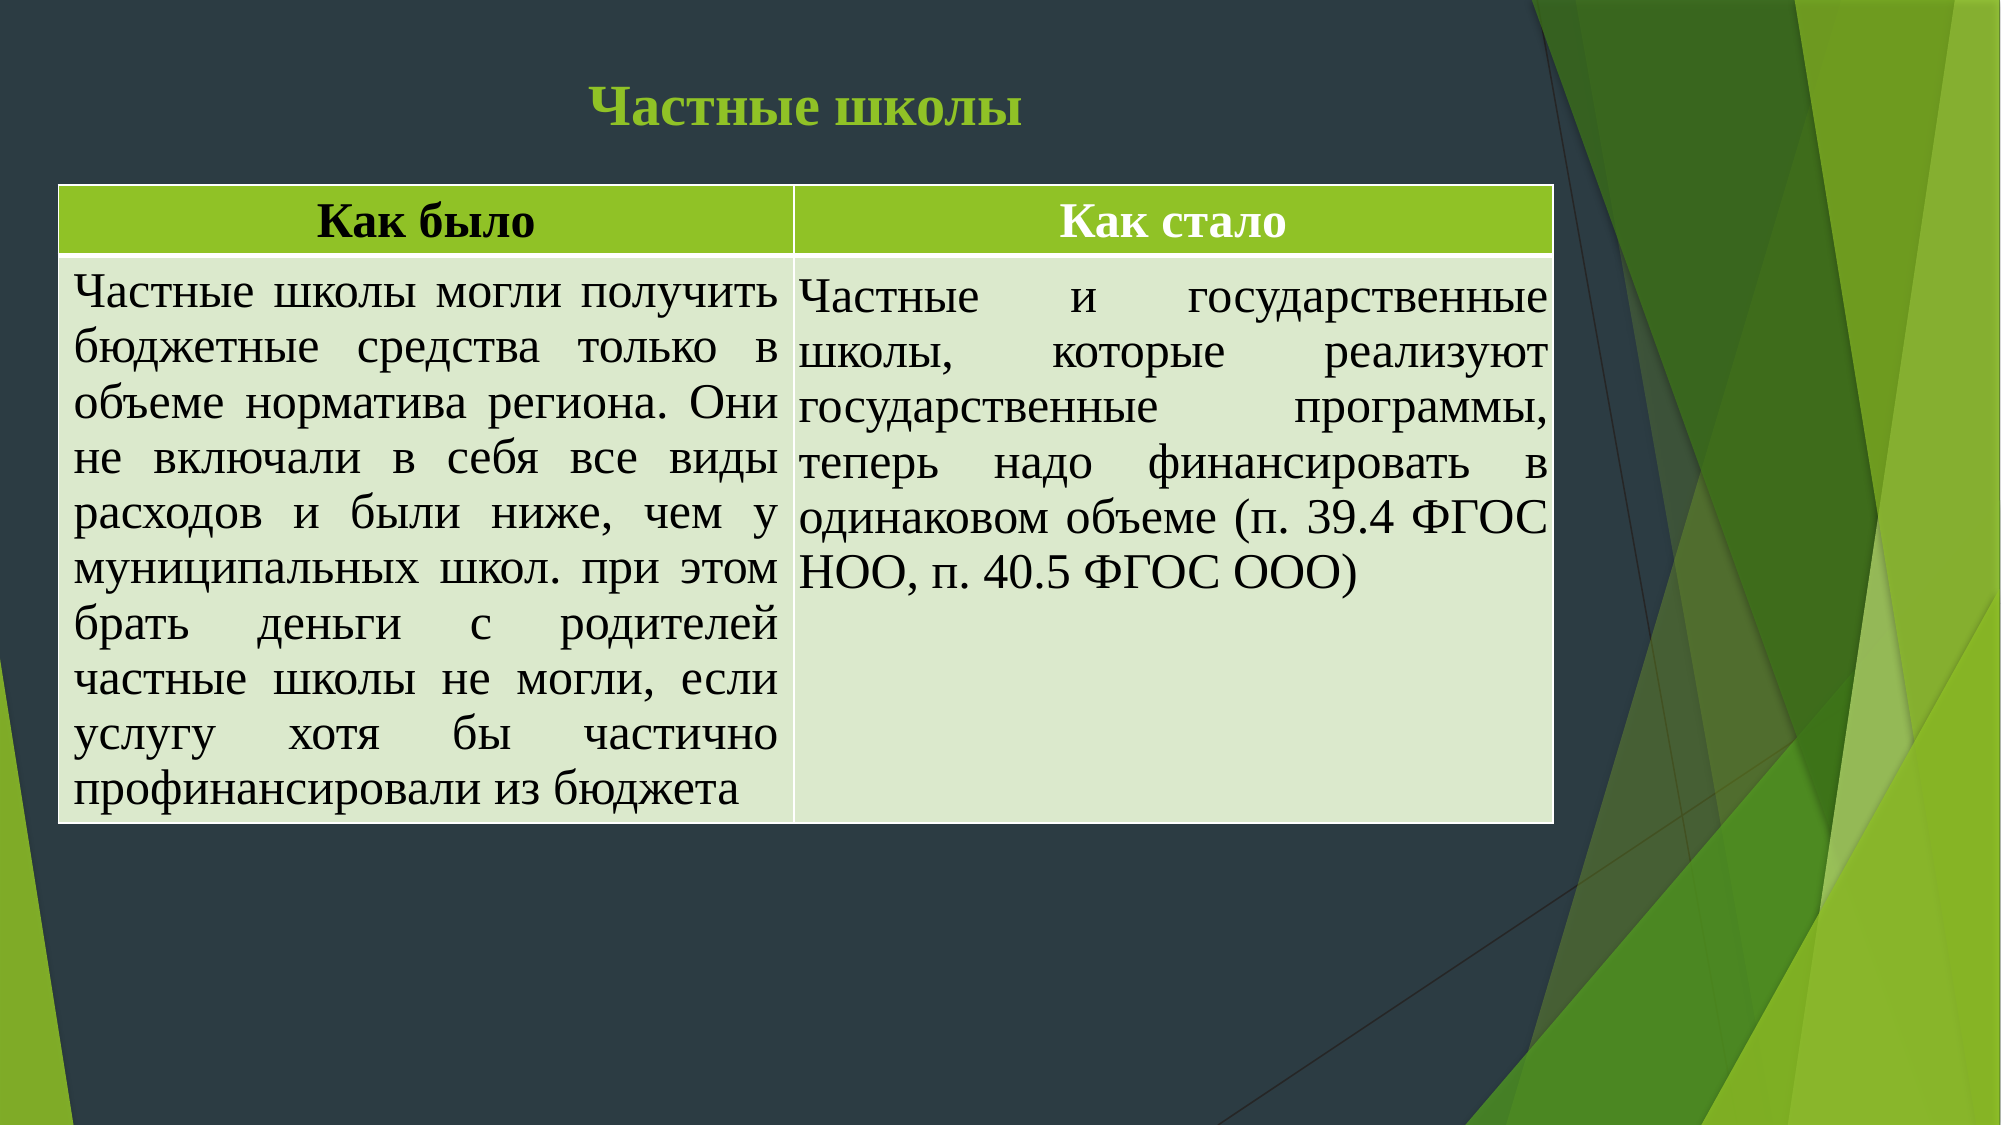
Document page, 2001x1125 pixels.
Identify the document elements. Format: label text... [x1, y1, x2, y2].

title Частные школы [0, 60, 1669, 278]
table_cell Частные школы могли получить бюджетные средства только в объеме норматива региона. Они не включали в себя все виды расходов и были ниже, чем у муниципальных школ. при этом брать деньги с родителей частные школы не могли, если услугу хотя бы частично профинансировали из бюджета [59, 258, 793, 822]
table_cell Частные и государственные школы, которые реализуют государственные программы, теперь надо финансировать в одинаковом объеме (п. 39.4 ФГОС НОО, п. 40.5 ФГОС ООО) [795, 258, 1552, 822]
table_header Как было [59, 186, 793, 253]
table_header Как стало [795, 186, 1552, 253]
